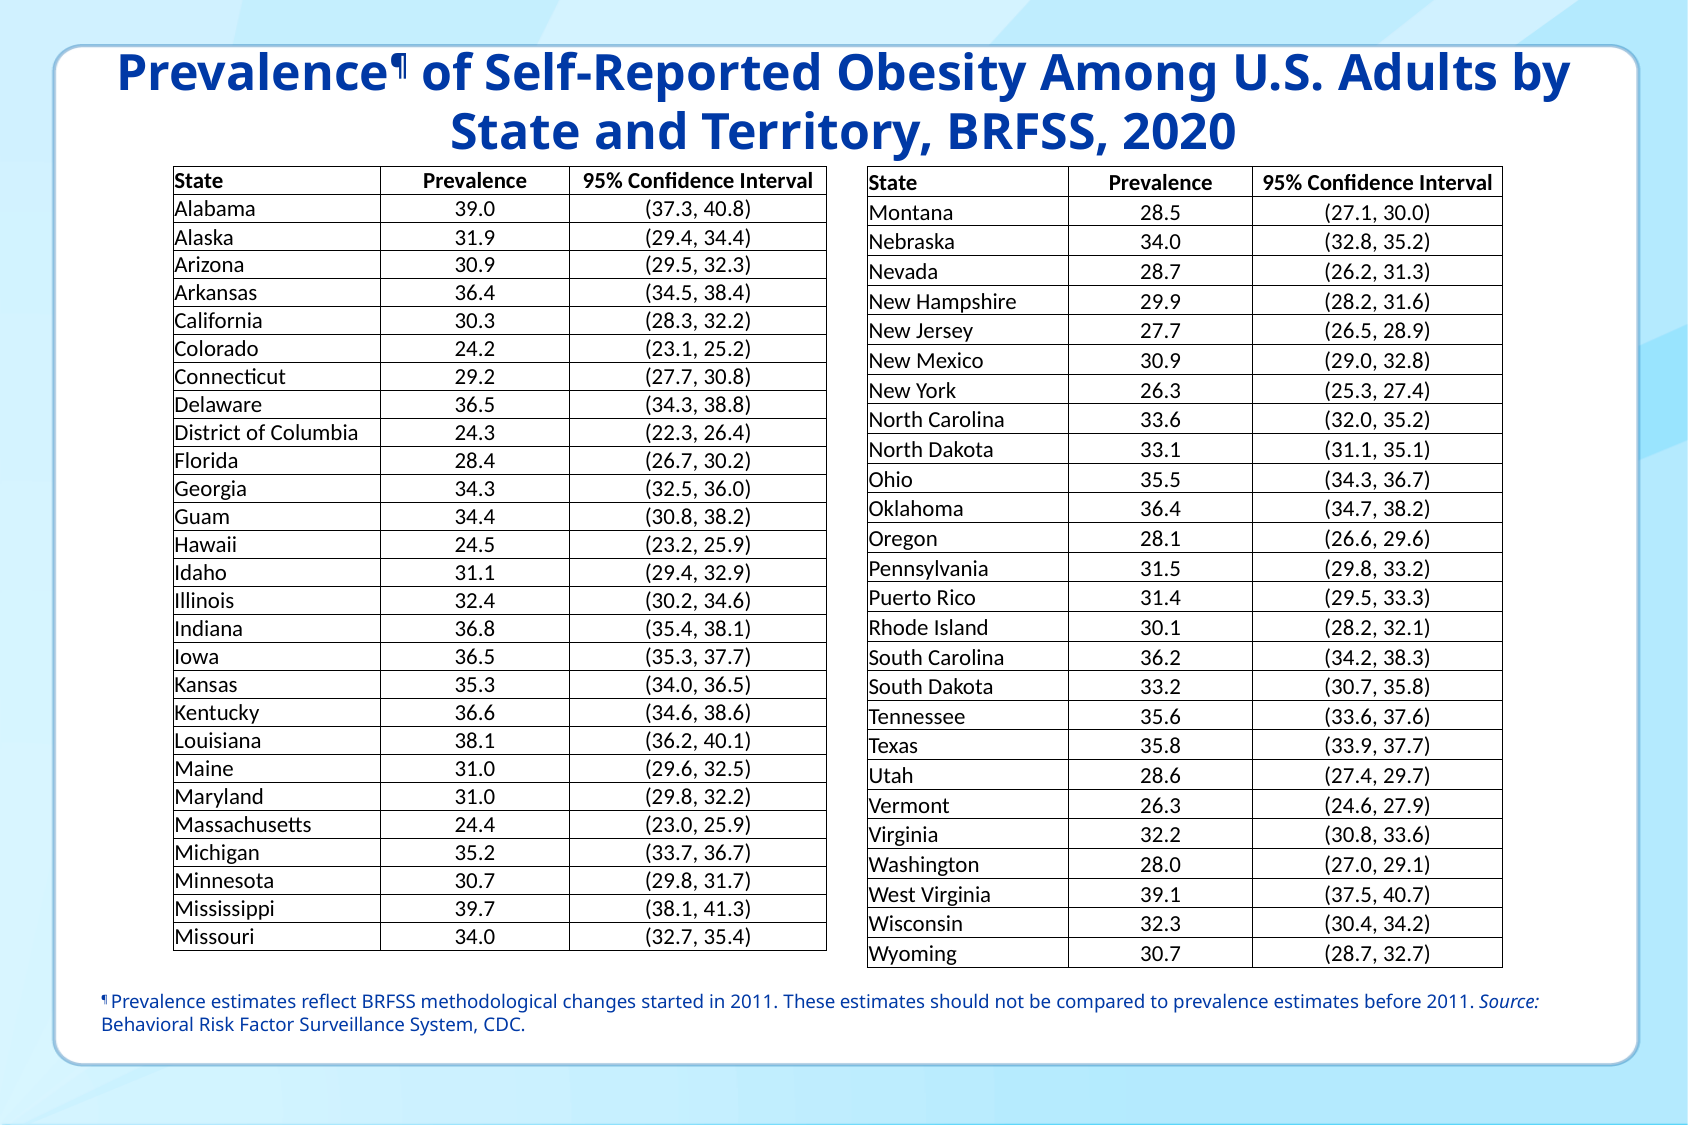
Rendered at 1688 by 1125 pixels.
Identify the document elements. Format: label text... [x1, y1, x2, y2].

table_cell (34.0, 36.5) [570, 671, 826, 698]
table_cell (30.4, 34.2) [1253, 908, 1502, 937]
table_cell New Mexico [868, 345, 1068, 374]
table_cell Arizona [174, 251, 380, 278]
table_cell Massachusetts [174, 811, 380, 838]
table_cell 32.2 [1069, 819, 1252, 848]
table_cell Nebraska [868, 226, 1068, 255]
table_cell 29.9 [1069, 286, 1252, 314]
table_cell 36.5 [381, 643, 569, 670]
table_cell (33.9, 37.7) [1253, 730, 1502, 759]
table_header 95% Confidence Interval [570, 167, 826, 194]
table_cell 30.9 [1069, 345, 1252, 374]
table_cell Indiana [174, 615, 380, 642]
table_cell Texas [868, 730, 1068, 759]
table_cell (27.7, 30.8) [570, 363, 826, 390]
table_cell (29.8, 33.2) [1253, 553, 1502, 581]
table_cell Wisconsin [868, 908, 1068, 937]
table_cell (26.6, 29.6) [1253, 523, 1502, 552]
table_cell Colorado [174, 335, 380, 362]
table_cell (26.7, 30.2) [570, 447, 826, 474]
table_cell (23.0, 25.9) [570, 811, 826, 838]
table_cell 30.1 [1069, 612, 1252, 641]
table_cell 35.8 [1069, 730, 1252, 759]
table_cell Iowa [174, 643, 380, 670]
table_cell 24.2 [381, 335, 569, 362]
table_cell 34.4 [381, 503, 569, 530]
table_cell (38.1, 41.3) [570, 895, 826, 922]
table_cell Pennsylvania [868, 553, 1068, 581]
table_cell (34.7, 38.2) [1253, 493, 1502, 522]
table_cell (25.3, 27.4) [1253, 375, 1502, 403]
table_cell 36.4 [381, 279, 569, 306]
table_cell 33.1 [1069, 434, 1252, 463]
table_cell (34.6, 38.6) [570, 699, 826, 726]
table_cell Rhode Island [868, 612, 1068, 641]
table_cell (34.2, 38.3) [1253, 642, 1502, 670]
table_cell (27.1, 30.0) [1253, 197, 1502, 225]
table_cell Vermont [868, 790, 1068, 818]
table_cell 30.7 [1069, 938, 1252, 967]
table_cell 24.4 [381, 811, 569, 838]
table_cell (33.6, 37.6) [1253, 701, 1502, 729]
table_cell Guam [174, 503, 380, 530]
table_cell Illinois [174, 587, 380, 614]
table_cell (28.2, 31.6) [1253, 286, 1502, 314]
table_cell (23.1, 25.2) [570, 335, 826, 362]
table_cell 29.2 [381, 363, 569, 390]
table_cell (31.1, 35.1) [1253, 434, 1502, 463]
table_cell (32.0, 35.2) [1253, 404, 1502, 433]
table_cell (32.5, 36.0) [570, 475, 826, 502]
table_cell Alaska [174, 223, 380, 250]
table_cell (30.8, 38.2) [570, 503, 826, 530]
table_cell Montana [868, 197, 1068, 225]
table_cell (37.5, 40.7) [1253, 879, 1502, 907]
table_cell Missouri [174, 923, 380, 950]
table_cell Tennessee [868, 701, 1068, 729]
table_cell 28.4 [381, 447, 569, 474]
table_cell (32.8, 35.2) [1253, 226, 1502, 255]
table_cell New Hampshire [868, 286, 1068, 314]
table_cell 28.6 [1069, 760, 1252, 789]
table_cell 24.5 [381, 531, 569, 558]
table_cell 30.9 [381, 251, 569, 278]
table_cell (32.7, 35.4) [570, 923, 826, 950]
table_cell Idaho [174, 559, 380, 586]
table_header Prevalence [381, 167, 569, 194]
table_cell 36.8 [381, 615, 569, 642]
table_cell (30.7, 35.8) [1253, 671, 1502, 700]
table_cell Mississippi [174, 895, 380, 922]
table_cell North Dakota [868, 434, 1068, 463]
table_cell Michigan [174, 839, 380, 866]
table_cell Washington [868, 849, 1068, 878]
table_cell (30.8, 33.6) [1253, 819, 1502, 848]
table_cell 34.0 [1069, 226, 1252, 255]
title Prevalence¶ of Self-Reported Obesity Among U.S. Adults by State and Territory, BRFSS, 2020 [84, 53, 1604, 168]
table_cell District of Columbia [174, 419, 380, 446]
table_cell Delaware [174, 391, 380, 418]
table_cell (30.2, 34.6) [570, 587, 826, 614]
table_cell Maine [174, 755, 380, 782]
table_cell 33.2 [1069, 671, 1252, 700]
table_cell Wyoming [868, 938, 1068, 967]
table_cell (29.5, 32.3) [570, 251, 826, 278]
table_cell 32.4 [381, 587, 569, 614]
table_cell 31.1 [381, 559, 569, 586]
table_cell 31.5 [1069, 553, 1252, 581]
table_cell (37.3, 40.8) [570, 195, 826, 222]
table_cell 24.3 [381, 419, 569, 446]
table_cell Oregon [868, 523, 1068, 552]
table_cell (28.3, 32.2) [570, 307, 826, 334]
table_cell 35.6 [1069, 701, 1252, 729]
table_header Prevalence [1069, 167, 1252, 196]
table_cell Puerto Rico [868, 582, 1068, 611]
table_cell (26.2, 31.3) [1253, 256, 1502, 285]
table_cell California [174, 307, 380, 334]
table_cell (27.0, 29.1) [1253, 849, 1502, 878]
table_cell Arkansas [174, 279, 380, 306]
table_cell 35.5 [1069, 464, 1252, 492]
table_cell 32.3 [1069, 908, 1252, 937]
table_cell 28.0 [1069, 849, 1252, 878]
table_cell 26.3 [1069, 790, 1252, 818]
table_cell (33.7, 36.7) [570, 839, 826, 866]
table_cell 31.0 [381, 755, 569, 782]
table_cell 36.5 [381, 391, 569, 418]
table_cell 26.3 [1069, 375, 1252, 403]
table_cell New York [868, 375, 1068, 403]
table_cell (36.2, 40.1) [570, 727, 826, 754]
table_header State [868, 167, 1068, 196]
table_cell South Dakota [868, 671, 1068, 700]
table_cell (28.7, 32.7) [1253, 938, 1502, 967]
table_cell 38.1 [381, 727, 569, 754]
table_cell 39.1 [1069, 879, 1252, 907]
table_cell (34.3, 36.7) [1253, 464, 1502, 492]
table_cell New Jersey [868, 315, 1068, 344]
table_cell (27.4, 29.7) [1253, 760, 1502, 789]
picture [0, 0, 1688, 1125]
list ¶ Prevalence estimates reflect BRFSS methodological changes started in 2011. These estimates should not be compared to prevalence estimates before 2011. Source: Behavioral Risk Factor Surveillance System, CDC. [30, 967, 1626, 1125]
table_cell Utah [868, 760, 1068, 789]
table_cell Connecticut [174, 363, 380, 390]
table_cell (29.6, 32.5) [570, 755, 826, 782]
table_header State [174, 167, 380, 194]
table_cell 28.7 [1069, 256, 1252, 285]
table_cell (26.5, 28.9) [1253, 315, 1502, 344]
table_cell 31.4 [1069, 582, 1252, 611]
table_cell Florida [174, 447, 380, 474]
table_cell Maryland [174, 783, 380, 810]
table_cell Oklahoma [868, 493, 1068, 522]
table_cell 36.4 [1069, 493, 1252, 522]
table_cell 35.2 [381, 839, 569, 866]
table_cell Kentucky [174, 699, 380, 726]
table_cell (35.3, 37.7) [570, 643, 826, 670]
table_cell 35.3 [381, 671, 569, 698]
table_cell 34.0 [381, 923, 569, 950]
table_cell (29.8, 32.2) [570, 783, 826, 810]
table_cell North Carolina [868, 404, 1068, 433]
table_cell Hawaii [174, 531, 380, 558]
table_cell (24.6, 27.9) [1253, 790, 1502, 818]
table_cell (23.2, 25.9) [570, 531, 826, 558]
table_cell 34.3 [381, 475, 569, 502]
table_cell (29.4, 34.4) [570, 223, 826, 250]
table_cell (29.5, 33.3) [1253, 582, 1502, 611]
table_cell Nevada [868, 256, 1068, 285]
table_cell 30.3 [381, 307, 569, 334]
table_cell 36.6 [381, 699, 569, 726]
table_cell Georgia [174, 475, 380, 502]
table_cell 31.9 [381, 223, 569, 250]
table_cell (35.4, 38.1) [570, 615, 826, 642]
table_cell Minnesota [174, 867, 380, 894]
table_cell Virginia [868, 819, 1068, 848]
table_cell Kansas [174, 671, 380, 698]
table_cell 28.5 [1069, 197, 1252, 225]
table_cell 28.1 [1069, 523, 1252, 552]
table_cell (29.8, 31.7) [570, 867, 826, 894]
table_cell (22.3, 26.4) [570, 419, 826, 446]
table_cell 39.7 [381, 895, 569, 922]
table_cell Ohio [868, 464, 1068, 492]
table_cell (28.2, 32.1) [1253, 612, 1502, 641]
table_cell 30.7 [381, 867, 569, 894]
table_cell (29.0, 32.8) [1253, 345, 1502, 374]
table_cell (34.5, 38.4) [570, 279, 826, 306]
table_cell West Virginia [868, 879, 1068, 907]
table_cell South Carolina [868, 642, 1068, 670]
table_cell 33.6 [1069, 404, 1252, 433]
table_cell (29.4, 32.9) [570, 559, 826, 586]
table_cell 31.0 [381, 783, 569, 810]
table_cell Alabama [174, 195, 380, 222]
table_cell (34.3, 38.8) [570, 391, 826, 418]
table_cell 36.2 [1069, 642, 1252, 670]
table_cell Louisiana [174, 727, 380, 754]
table_header 95% Confidence Interval [1253, 167, 1502, 196]
table_cell 27.7 [1069, 315, 1252, 344]
table_cell 39.0 [381, 195, 569, 222]
